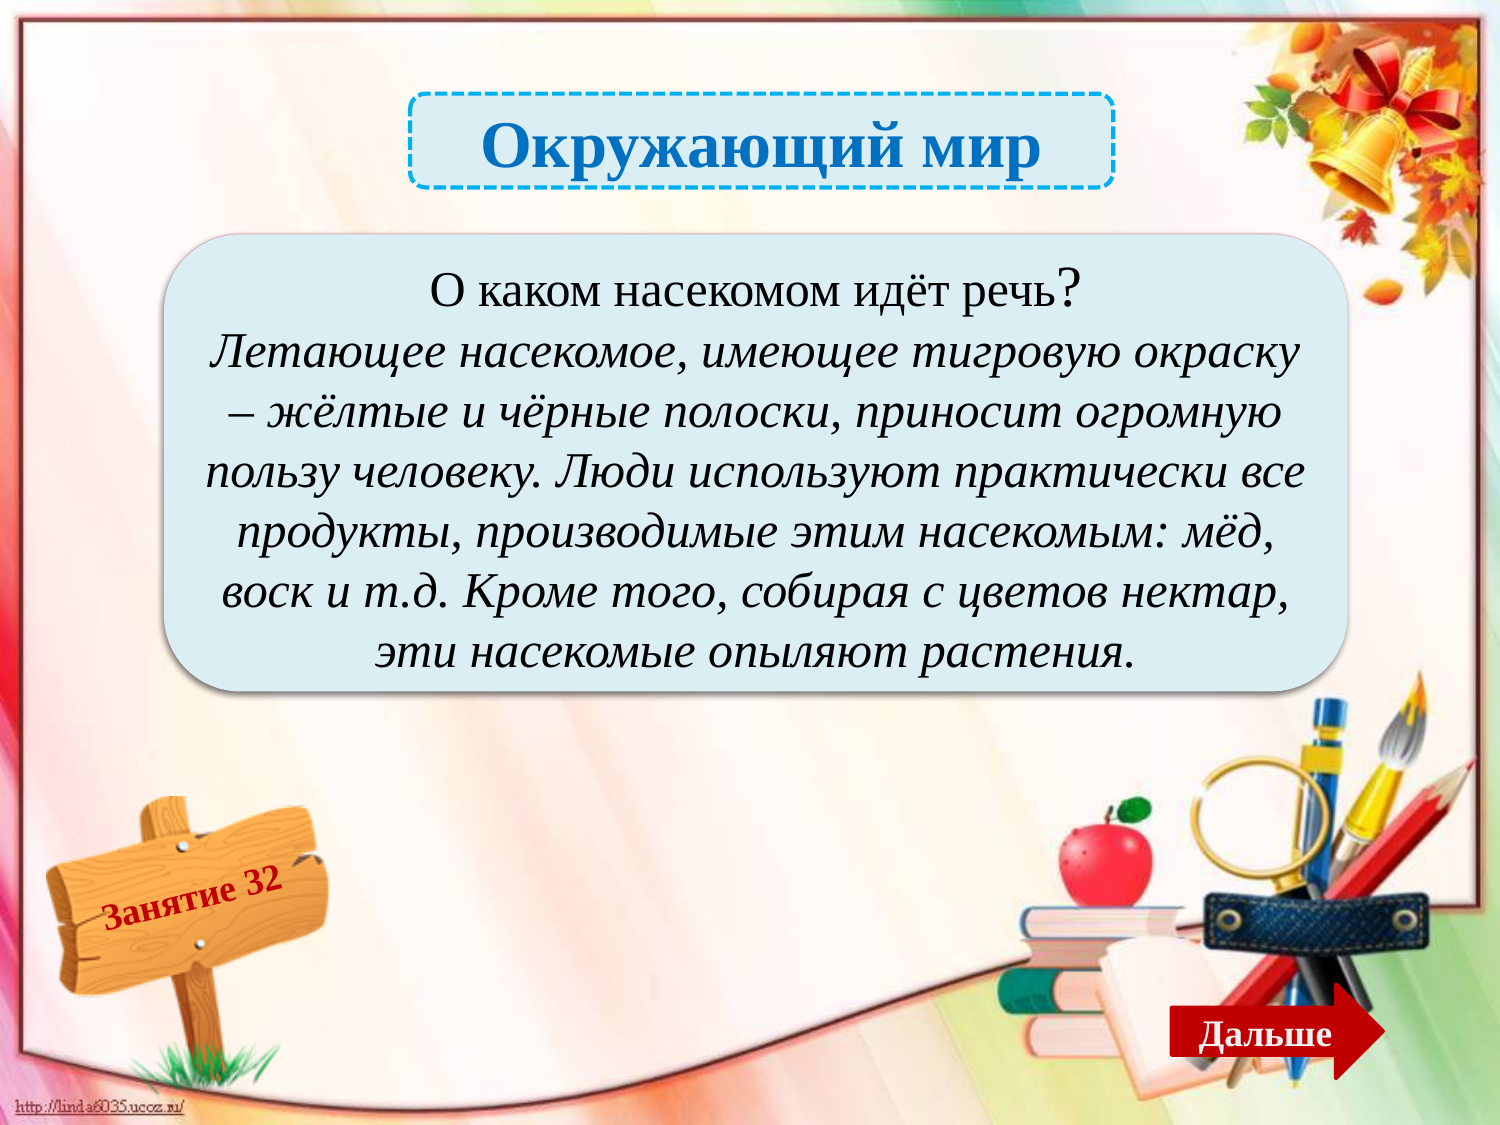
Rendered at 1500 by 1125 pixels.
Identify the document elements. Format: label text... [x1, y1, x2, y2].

text_box Окружающий мир [407, 91, 1116, 190]
text_box [161, 232, 1350, 694]
picture [0, 0, 1500, 1125]
text_box Дальше [1169, 982, 1385, 1081]
